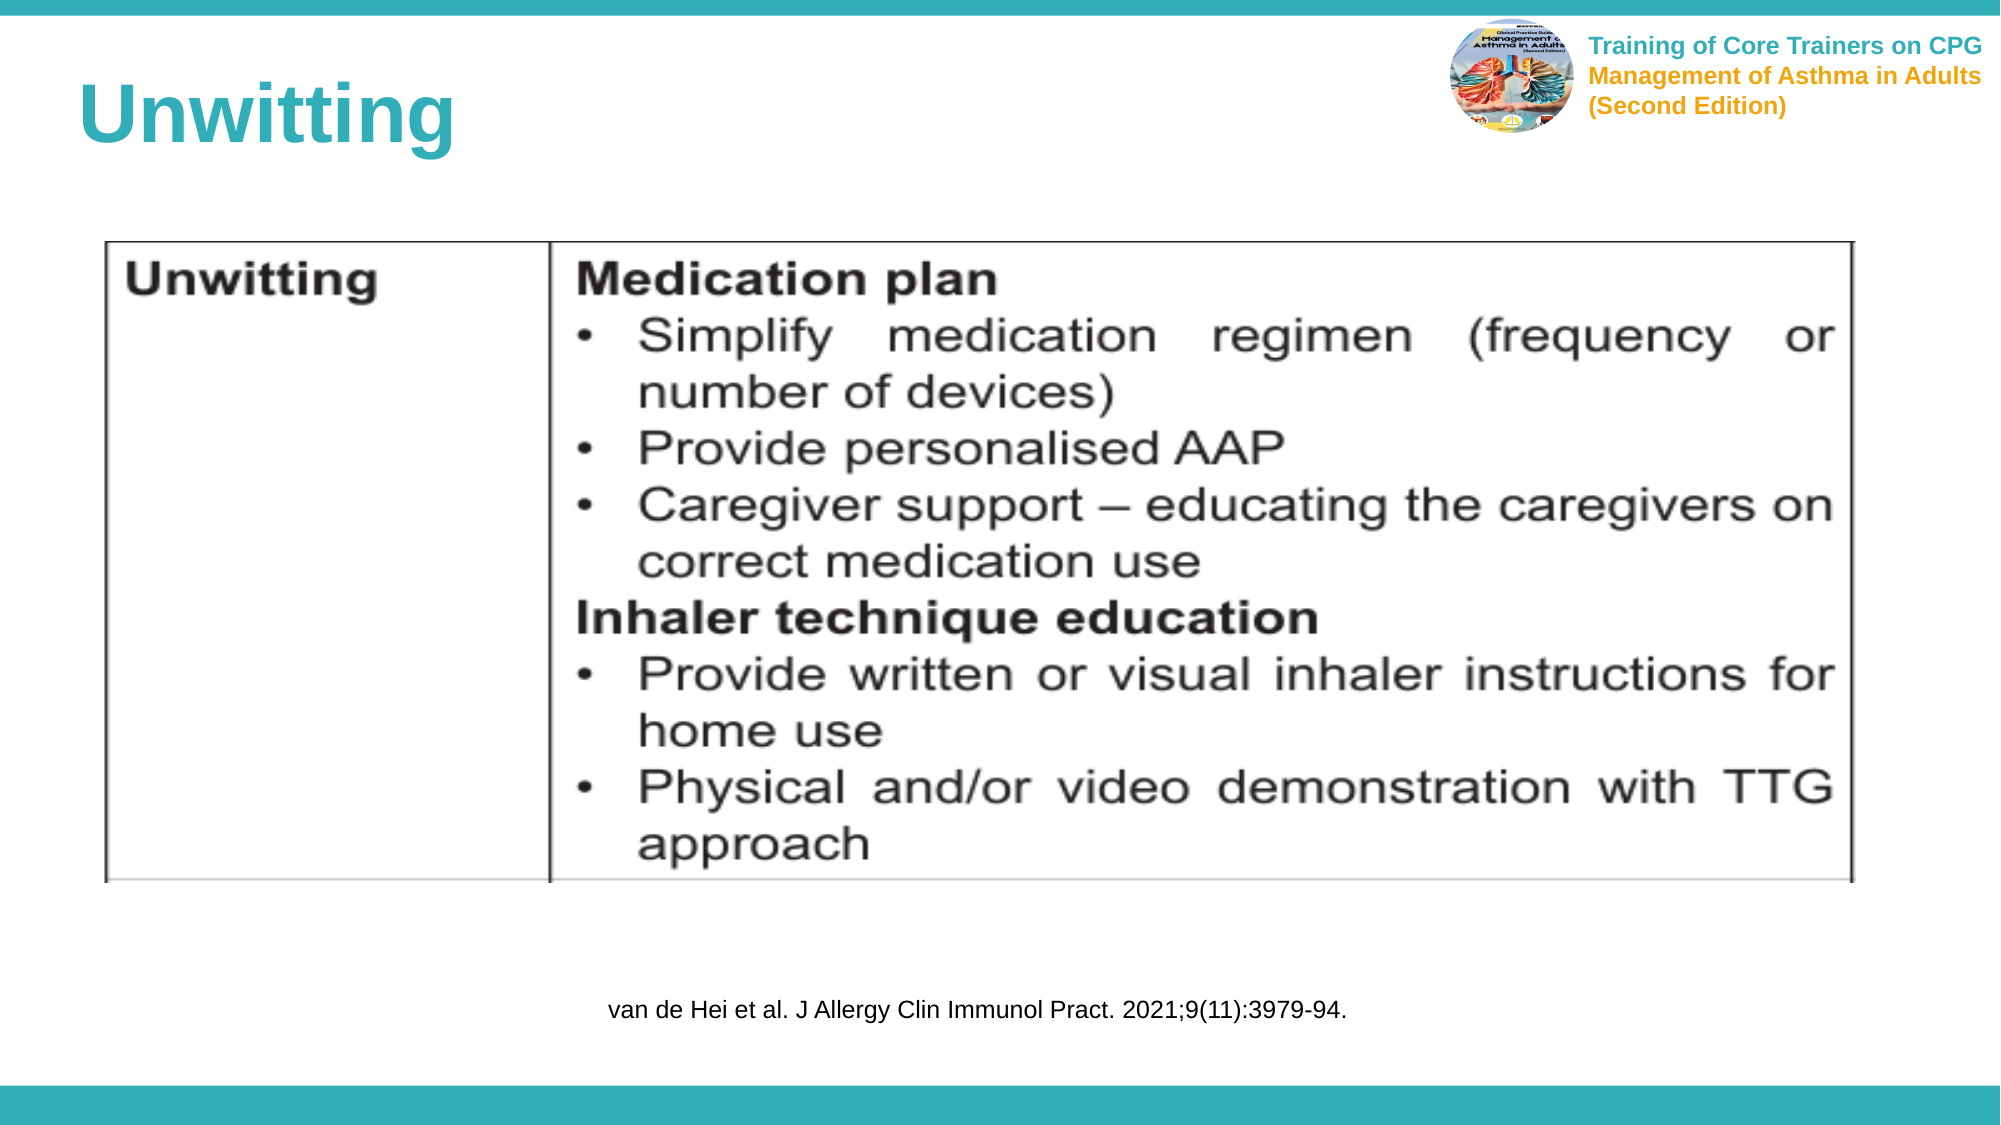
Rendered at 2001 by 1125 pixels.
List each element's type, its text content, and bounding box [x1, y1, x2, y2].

picture [92, 241, 1861, 884]
text_box van de Hei et al. J Allergy Clin Immunol Pract. 2021;9(11):3979-94. [471, 986, 1486, 1032]
text_box Unwitting [64, 51, 1429, 167]
picture [1449, 18, 1574, 133]
